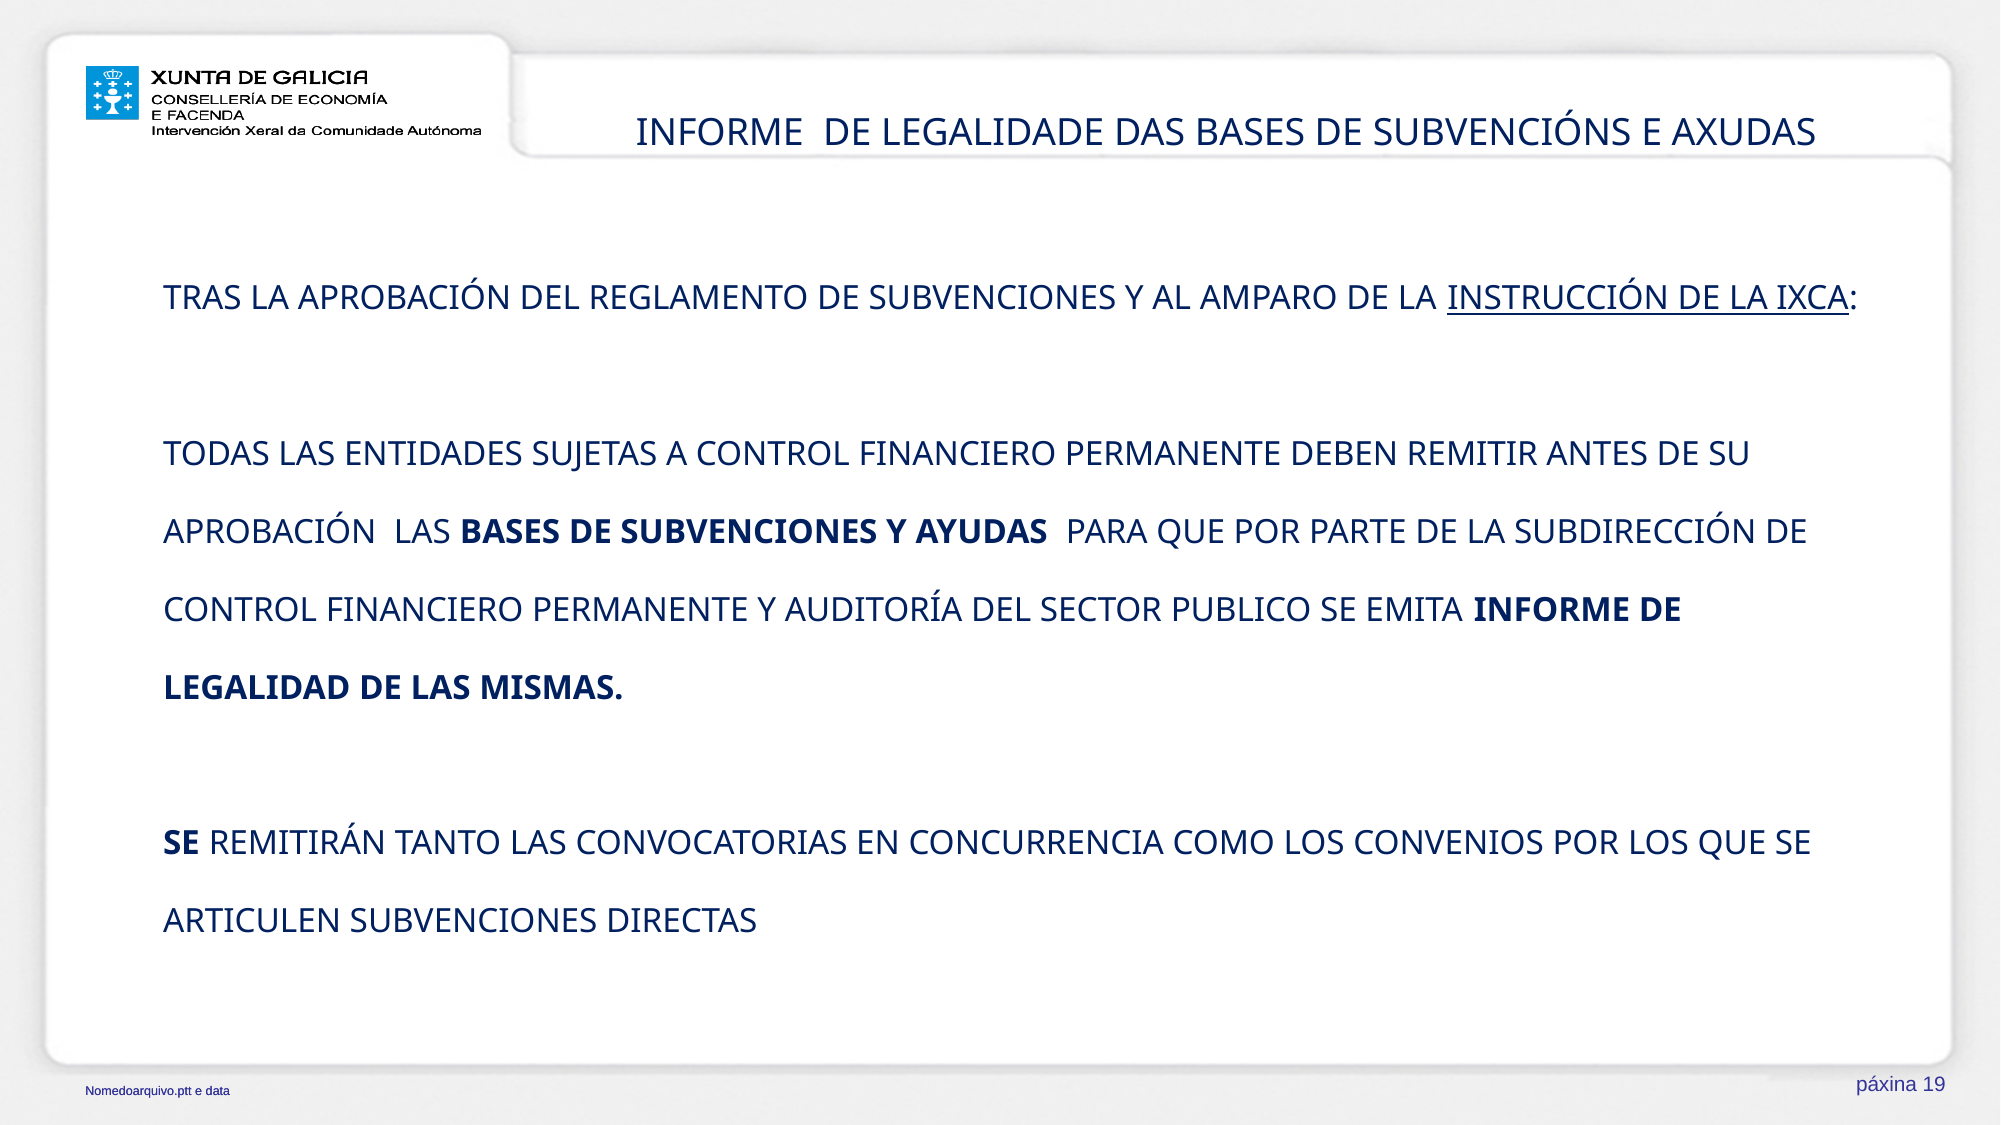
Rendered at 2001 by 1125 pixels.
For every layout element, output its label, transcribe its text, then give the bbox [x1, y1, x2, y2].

picture [0, 0, 2001, 1125]
slide_number páxina 19 [1493, 1063, 1961, 1125]
title INFORME DE LEGALIDADE DAS BASES DE SUBVENCIÓNS E AXUDAS [457, 56, 1833, 160]
list TRAS LA APROBACIÓN DEL REGLAMENTO DE SUBVENCIONES Y AL AMPARO DE LA INSTRUCCIÓN DE LA IXCA: TODAS LAS ENTIDADES SUJETAS A CONTROL FINANCIERO PERMANENTE DEBEN REMITIR ANTES DE SU APROBACIÓN LAS BASES DE SUBVENCIONES Y AYUDAS PARA QUE POR PARTE DE LA SUBDIRECCIÓN DE CONTROL FINANCIERO PERMANENTE Y AUDITORÍA DEL SECTOR PUBLICO SE EMITA INFORME DE LEGALIDAD DE LAS MISMAS. SE REMITIRÁN TANTO LAS CONVOCATORIAS EN CONCURRENCIA COMO LOS CONVENIOS POR LOS QUE SE ARTICULEN SUBVENCIONES DIRECTAS [91, 160, 1885, 1079]
